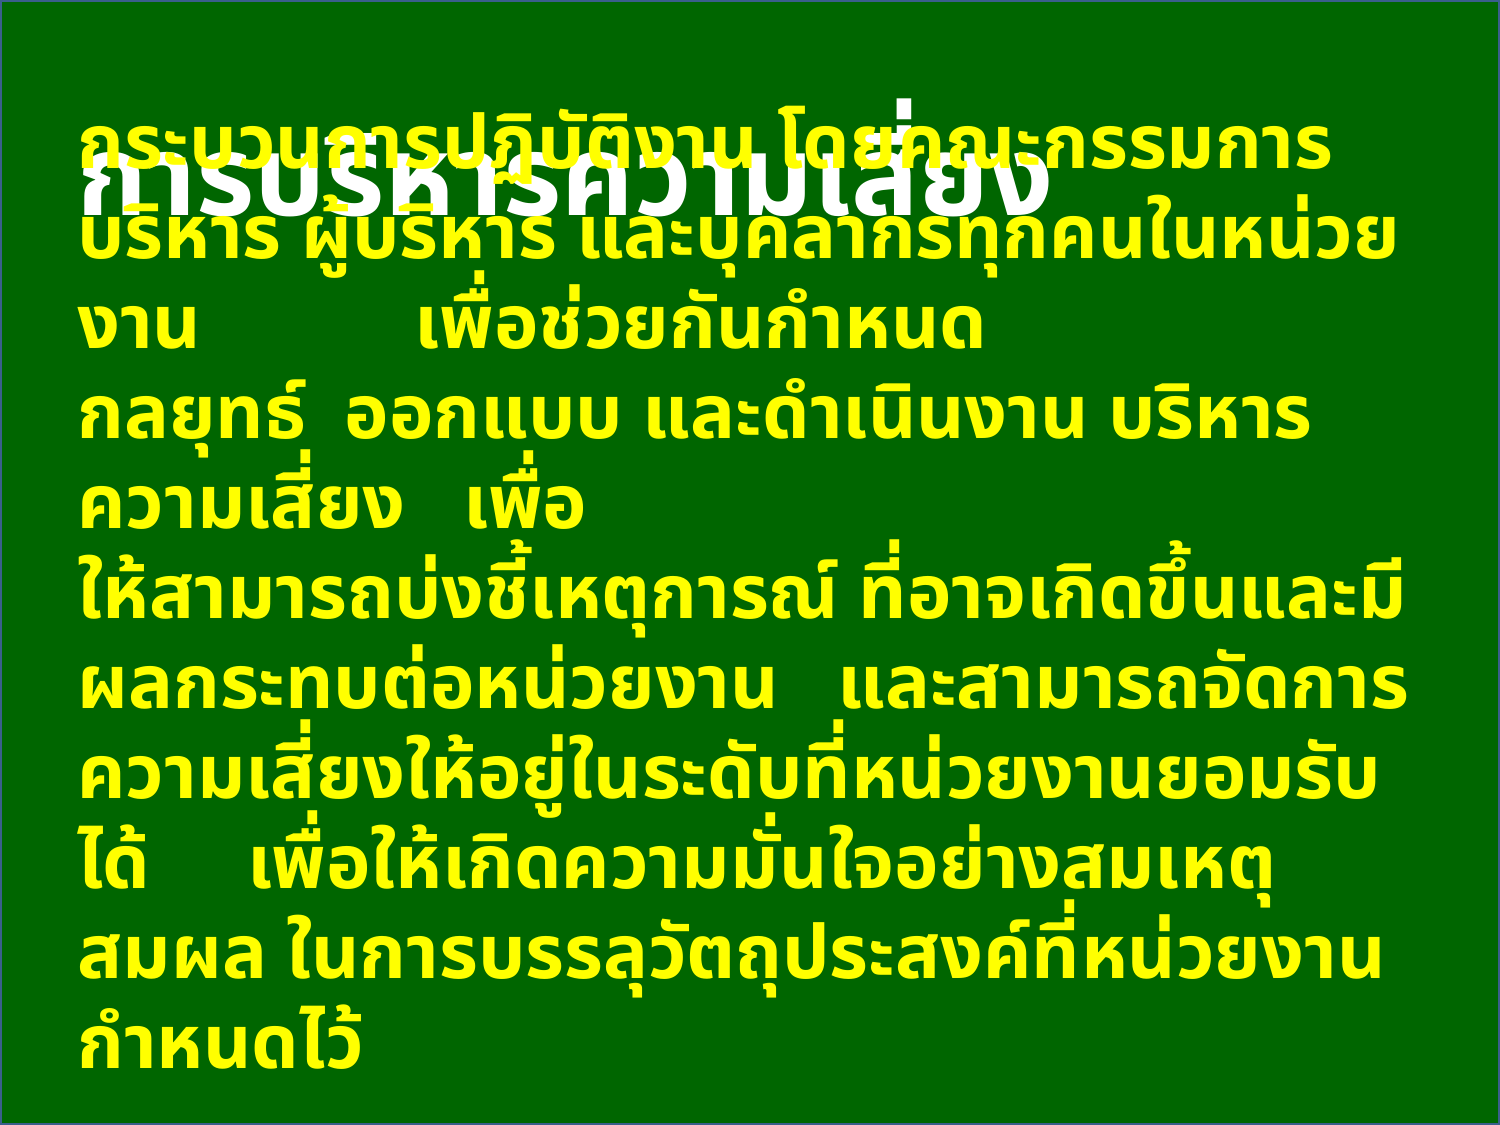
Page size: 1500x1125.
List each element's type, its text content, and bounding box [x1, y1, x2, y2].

text_box กระบวนการปฏิบัติงาน โดยคณะกรรมการบริหาร ผู้บริหาร และบุคลากรทุกคนในหน่วยงาน เพื่อช่วยกันกำหนด กลยุทธ์ ออกแบบ และดำเนินงาน บริหารความเสี่ยง เพื่อ ให้สามารถบ่งชี้เหตุการณ์ ที่อาจเกิดขึ้นและมีผลกระทบต่อหน่วยงาน และสามารถจัดการความเสี่ยงให้อยู่ในระดับที่หน่วยงานยอมรับได้ เพื่อให้เกิดความมั่นใจอย่างสมเหตุ สมผล ในการบรรลุวัตถุประสงค์ที่หน่วยงานกำหนดไว้ [62, 512, 1450, 754]
title การบริหารความเสี่ยง [62, 50, 1338, 292]
text_box [0, 0, 1500, 1125]
